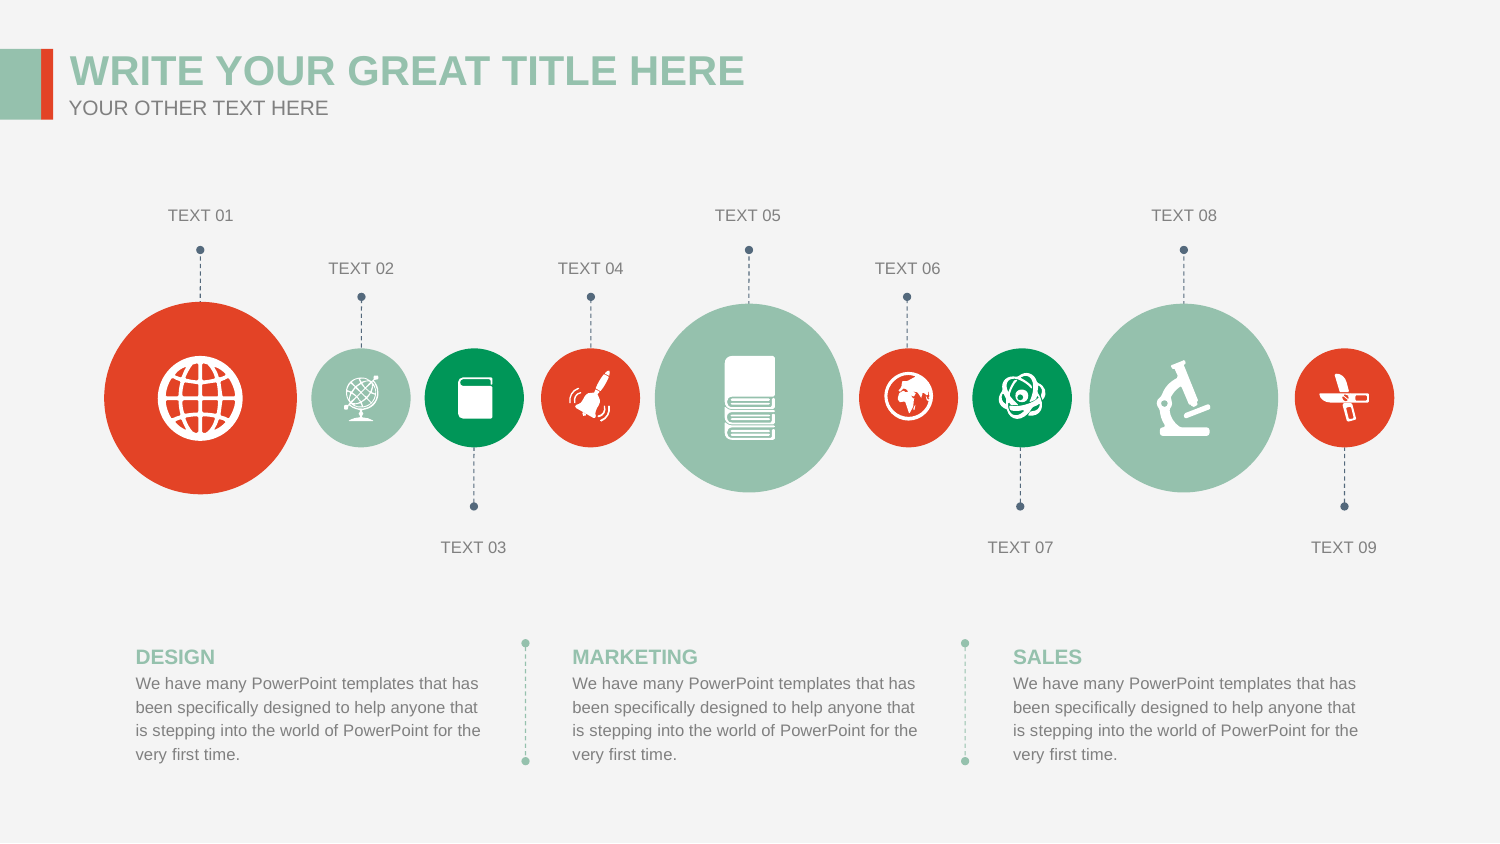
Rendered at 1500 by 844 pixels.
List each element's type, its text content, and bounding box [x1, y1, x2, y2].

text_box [0, 48, 54, 120]
text_box [1156, 360, 1210, 436]
text_box [902, 292, 912, 302]
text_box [724, 355, 775, 441]
text_box [469, 497, 479, 511]
text_box [998, 372, 1046, 419]
text_box TEXT 04 [542, 250, 639, 285]
text_box [1183, 404, 1211, 419]
text_box TEXT 05 [700, 197, 796, 233]
text_box TEXT 09 [1296, 529, 1392, 564]
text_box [343, 374, 380, 422]
text_box TEXT 01 [153, 197, 249, 233]
text_box [884, 371, 934, 421]
text_box [573, 370, 610, 418]
text_box [600, 405, 610, 422]
text_box [1340, 497, 1349, 511]
text_box [586, 292, 596, 302]
text_box [744, 245, 754, 258]
text_box [541, 348, 641, 448]
text_box [569, 387, 580, 404]
text_box DESIGN We have many PowerPoint templates that has been specifically designed to help anyone that is stepping into the world of PowerPoint for the very first time. [135, 638, 490, 765]
text_box [458, 377, 493, 419]
text_box TEXT 07 [972, 529, 1069, 564]
text_box WRITE YOUR GREAT TITLE HERE [55, 36, 761, 102]
text_box [960, 639, 970, 653]
text_box [654, 303, 844, 493]
text_box [1089, 303, 1279, 493]
text_box SALES We have many PowerPoint templates that has been specifically designed to help anyone that is stepping into the world of PowerPoint for the very first time. [1013, 638, 1368, 765]
text_box [1294, 348, 1395, 448]
text_box [859, 348, 959, 448]
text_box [1319, 373, 1369, 422]
text_box TEXT 03 [425, 529, 522, 564]
text_box [357, 292, 366, 302]
text_box [1016, 497, 1025, 511]
text_box [196, 245, 205, 258]
text_box [521, 757, 530, 766]
text_box [311, 348, 411, 448]
text_box [1179, 245, 1189, 258]
text_box TEXT 02 [313, 250, 410, 285]
text_box MARKETING We have many PowerPoint templates that has been specifically designed to help anyone that is stepping into the world of PowerPoint for the very first time. [572, 638, 927, 765]
text_box TEXT 08 [1136, 197, 1233, 233]
text_box TEXT 06 [859, 250, 956, 285]
text_box [972, 348, 1072, 448]
text_box [424, 348, 524, 448]
text_box [157, 355, 243, 441]
text_box [521, 639, 530, 653]
text_box YOUR OTHER TEXT HERE [54, 86, 344, 127]
text_box [104, 301, 297, 495]
text_box [961, 757, 970, 766]
